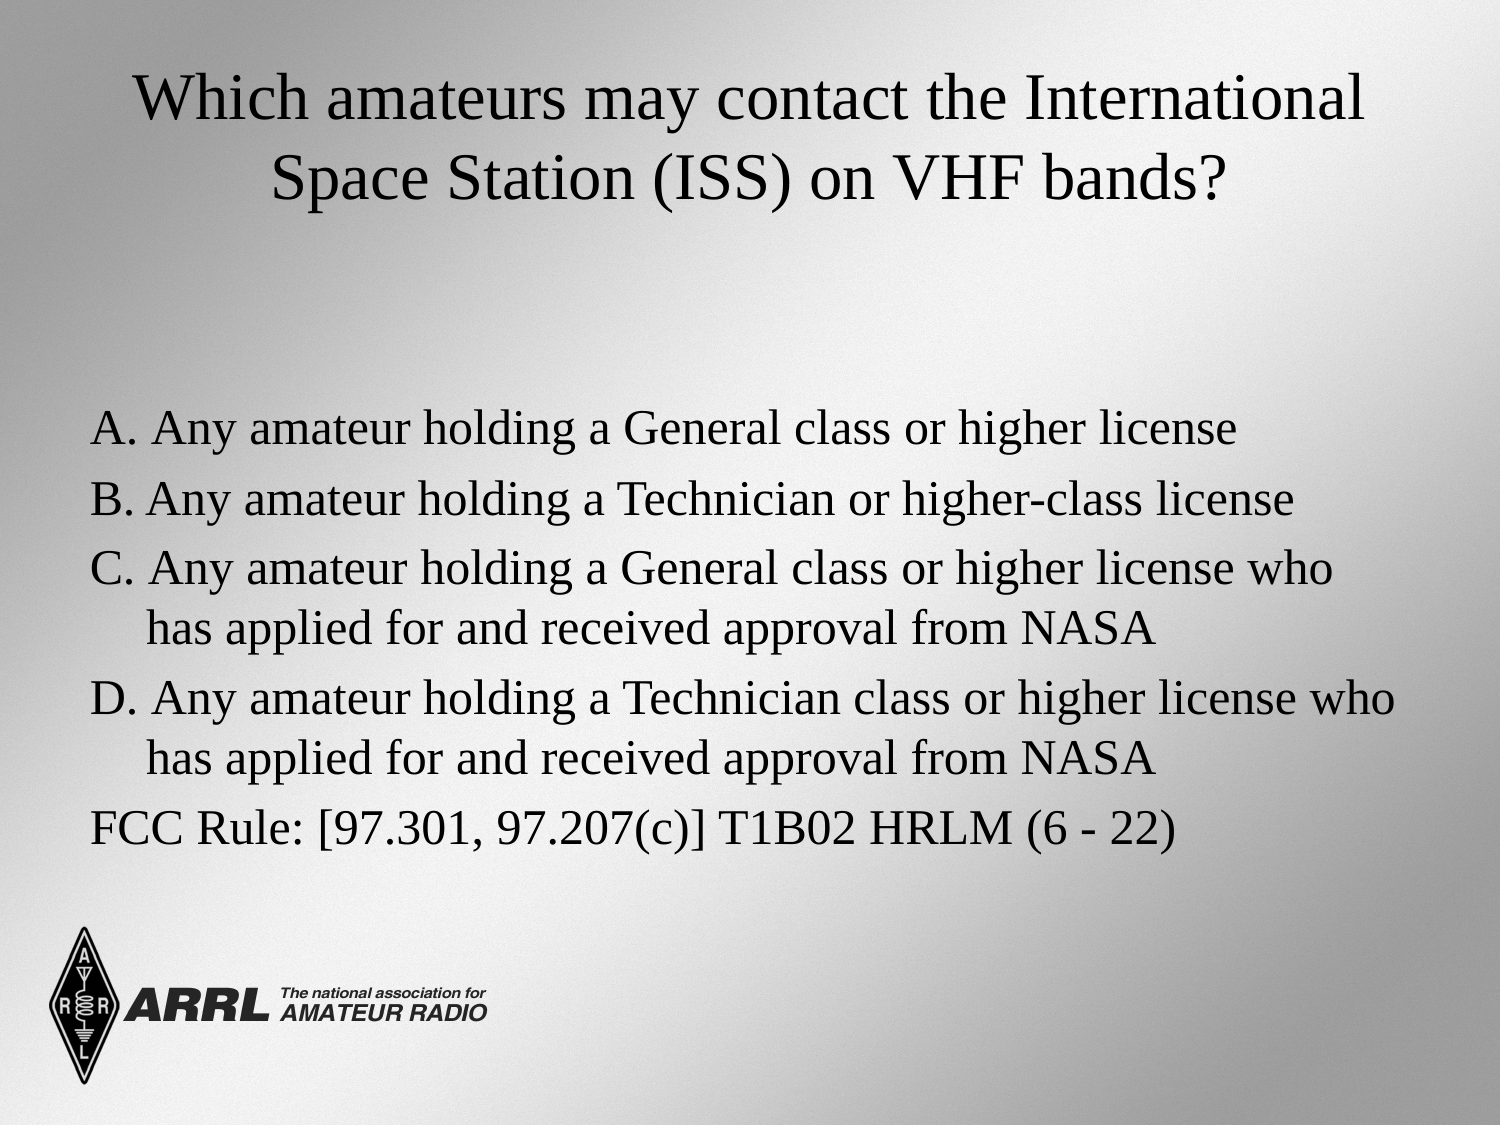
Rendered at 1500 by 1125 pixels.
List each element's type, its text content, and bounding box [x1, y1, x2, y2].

picture [0, 0, 1500, 1125]
list A. Any amateur holding a General class or higher license B. Any amateur holding a Technician or higher-class license C. Any amateur holding a General class or higher license who has applied for and received approval from NASA D. Any amateur holding a Technician class or higher license who has applied for and received approval from NASA FCC Rule: [97.301, 97.207(c)] T1B02 HRLM (6 - 22) [75, 387, 1425, 1005]
title Which amateurs may contact the International Space Station (ISS) on VHF bands? [75, 45, 1425, 233]
